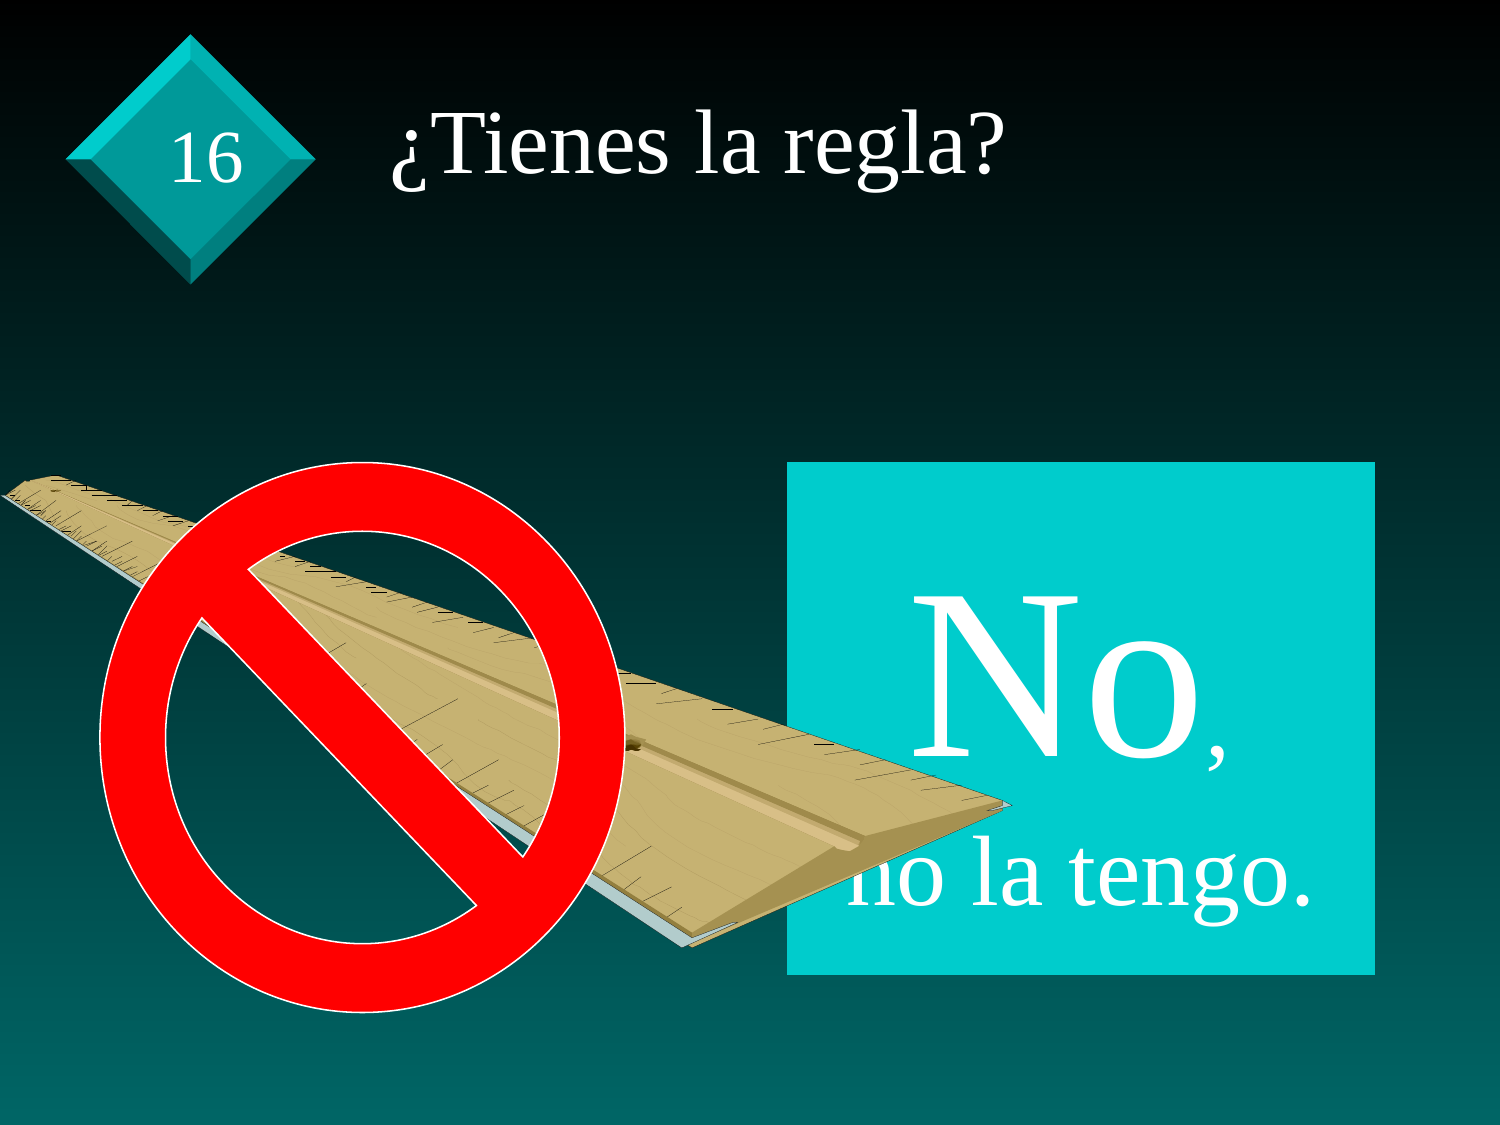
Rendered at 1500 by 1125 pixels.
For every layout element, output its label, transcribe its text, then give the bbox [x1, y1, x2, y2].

text_box ¿Tienes la regla? [374, 74, 1438, 200]
text_box 16 [137, 99, 275, 205]
text_box [202, 956, 522, 1013]
picture [0, 474, 1013, 949]
text_box No, no la tengo. [787, 462, 1375, 975]
text_box [290, 462, 435, 473]
